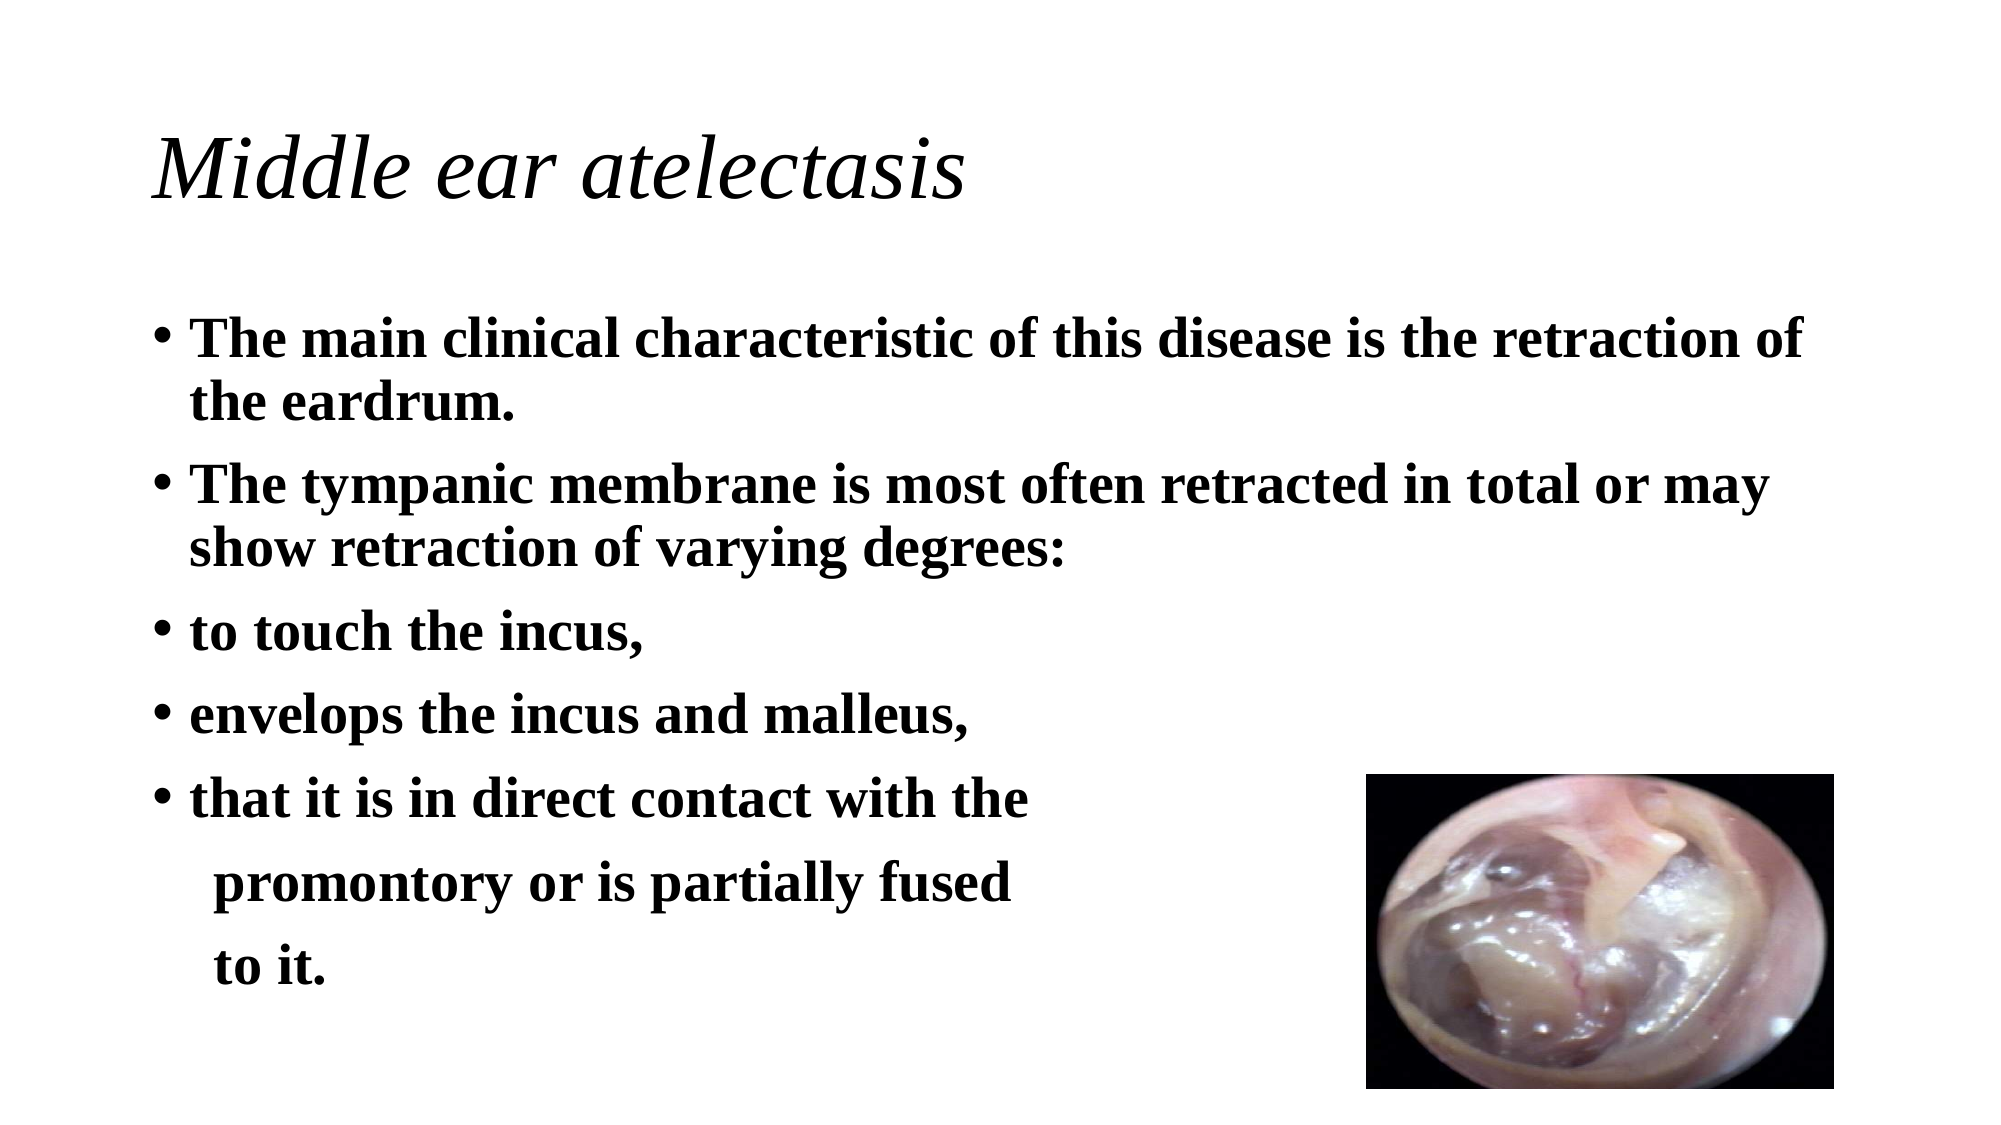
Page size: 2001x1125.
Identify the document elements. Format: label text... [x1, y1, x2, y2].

picture [1366, 774, 1834, 1089]
title Middle ear atelectasis [137, 59, 1863, 278]
list The main clinical characteristic of this disease is the retraction of the eardrum. The tympanic membrane is most often retracted in total or may show retraction of varying degrees: to touch the incus, envelops the incus and malleus, that it is in direct contact with the promontory or is partially fused to it. [137, 299, 1863, 1014]
